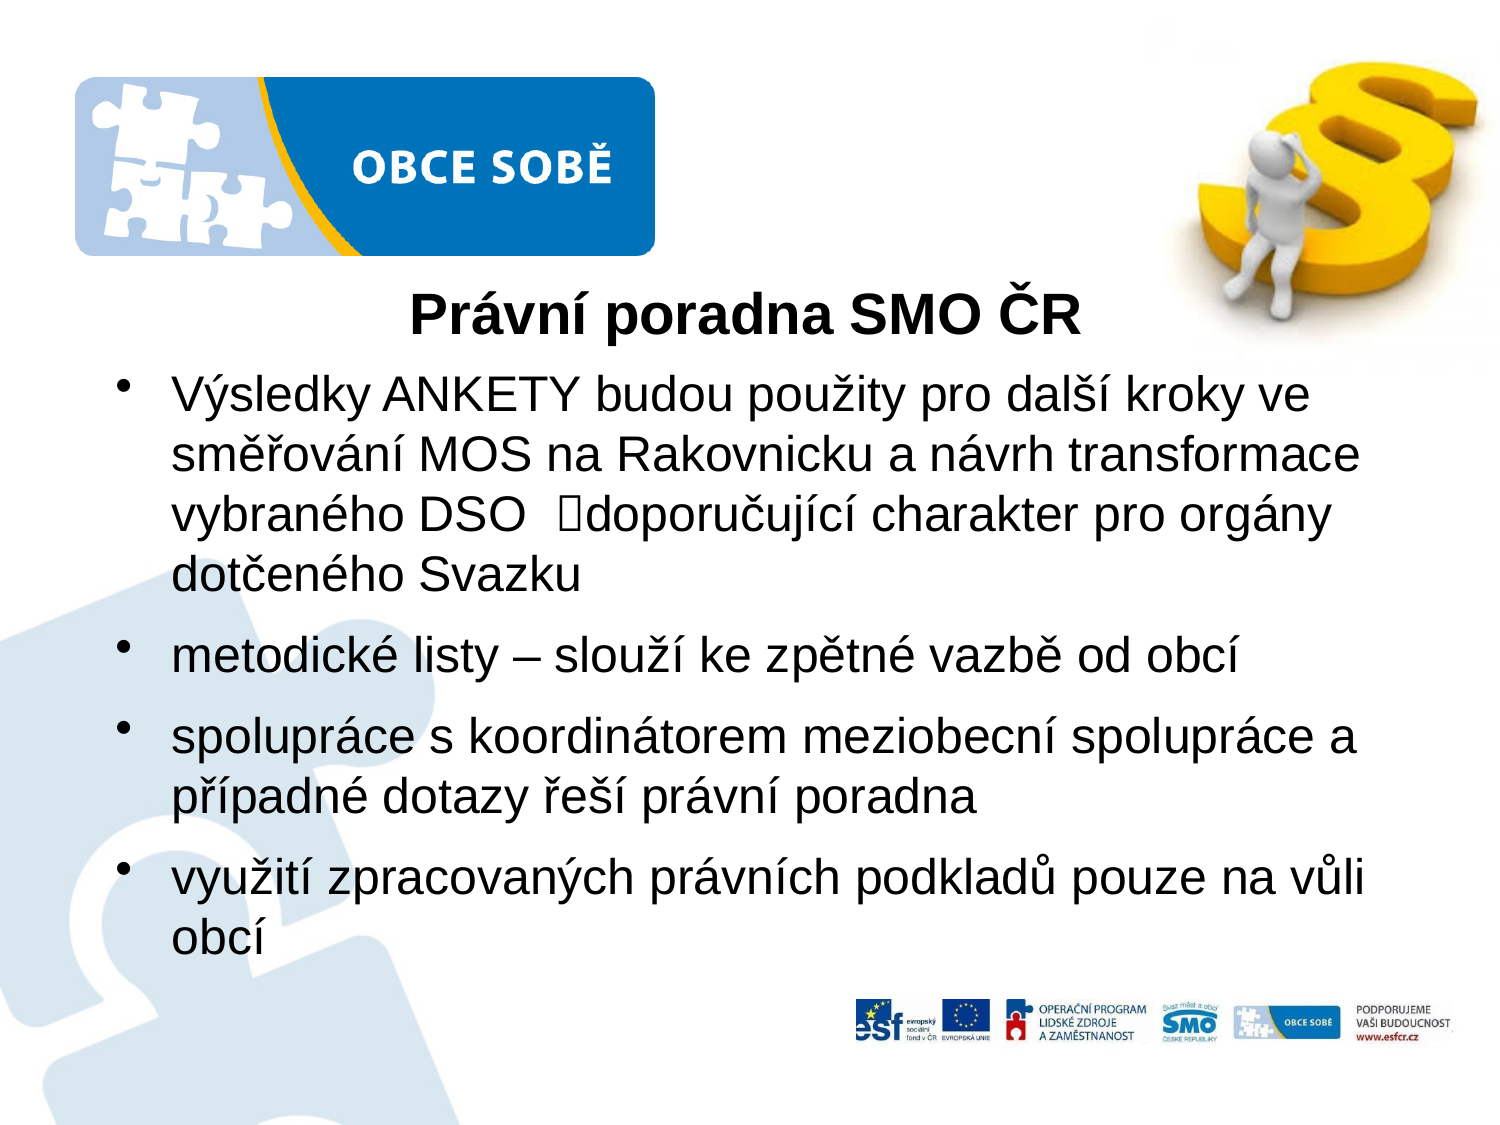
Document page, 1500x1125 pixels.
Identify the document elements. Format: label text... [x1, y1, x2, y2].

list Výsledky ANKETY budou použity pro další kroky ve směřování MOS na Rakovnicku a návrh transformace vybraného DSO doporučující charakter pro orgány dotčeného Svazku metodické listy – slouží ke zpětné vazbě od obcí spolupráce s koordinátorem meziobecní spolupráce a případné dotazy řeší právní poradna využití zpracovaných právních podkladů pouze na vůli obcí [100, 354, 1436, 953]
picture [0, 0, 1500, 1125]
text_box Právní poradna SMO ČR [75, 268, 1143, 354]
